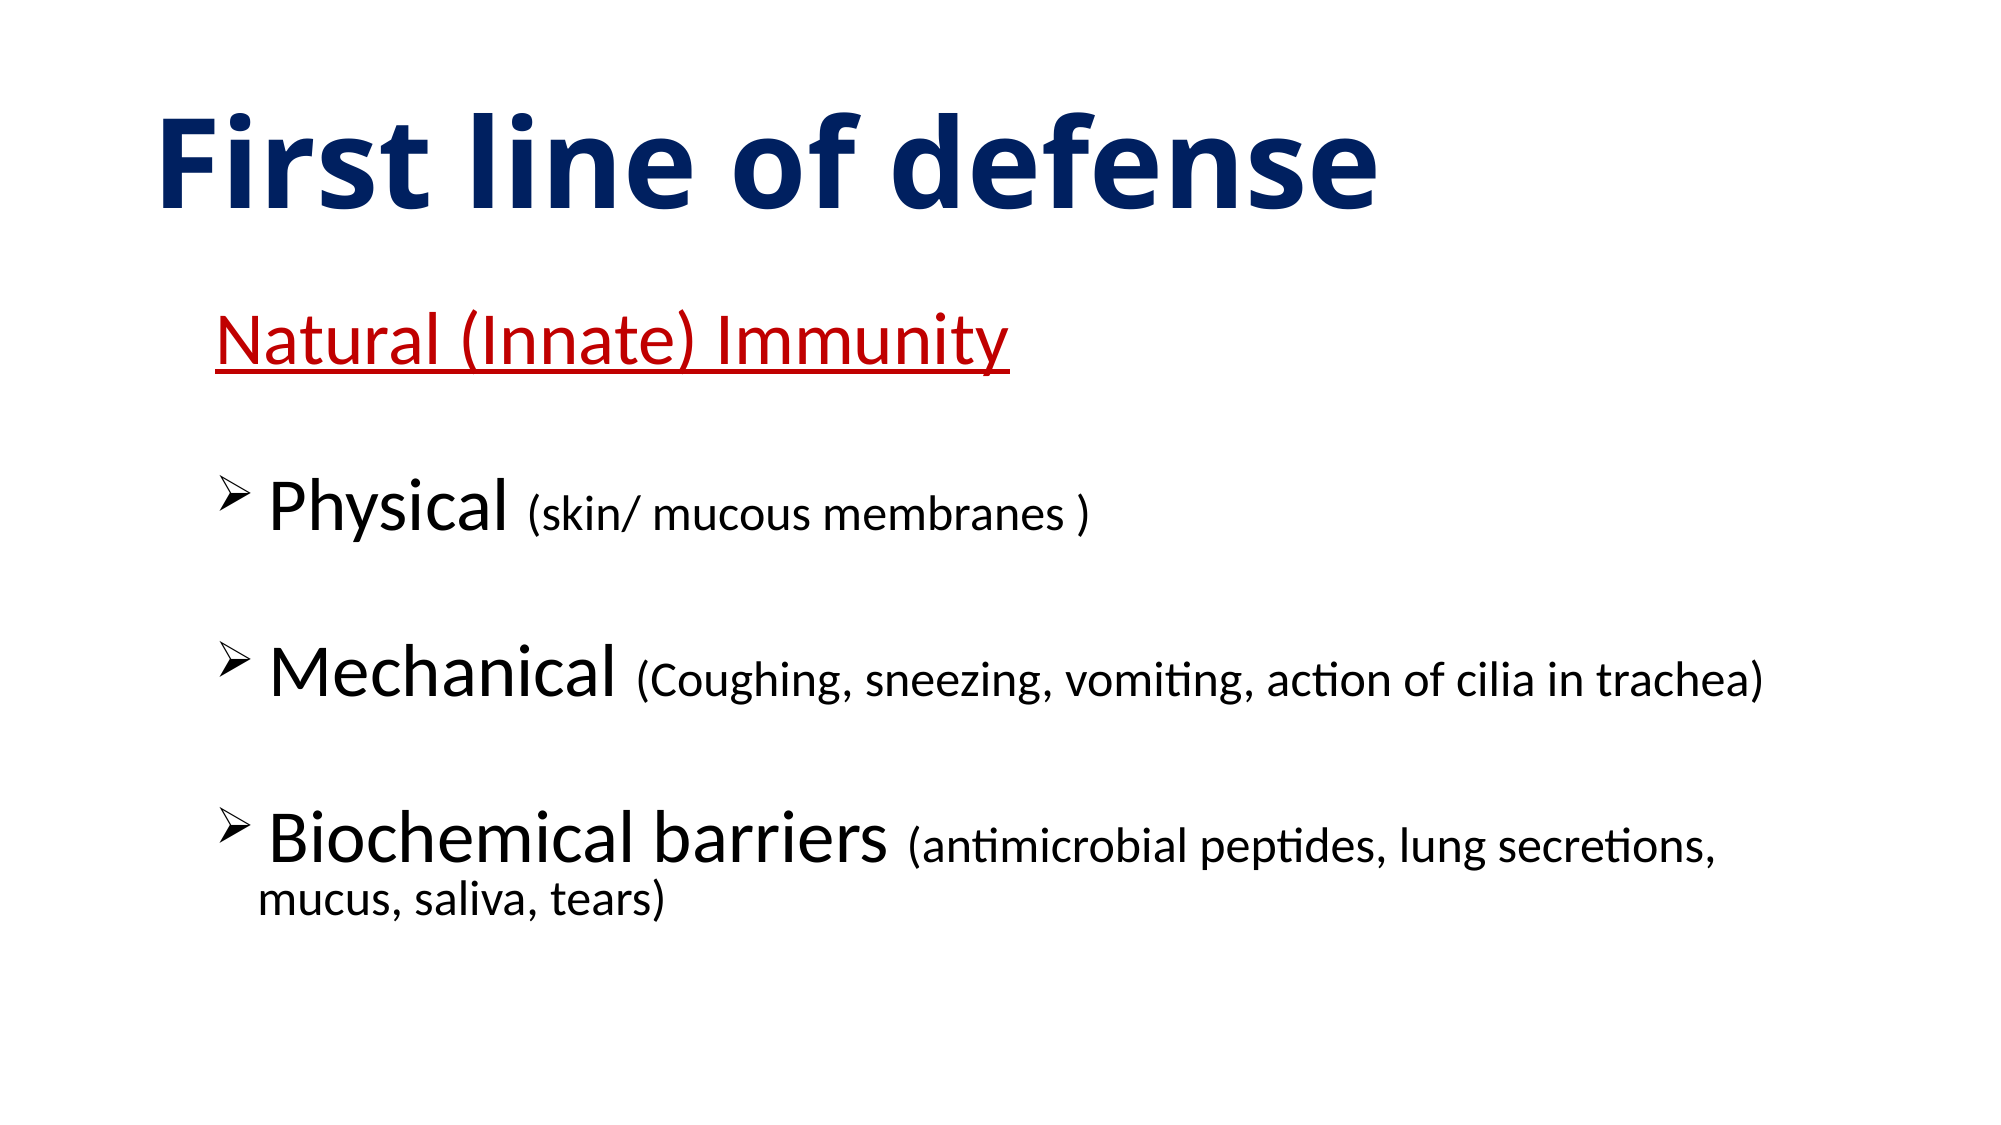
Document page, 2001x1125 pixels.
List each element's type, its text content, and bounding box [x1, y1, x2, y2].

title First line of defense [137, 59, 1863, 278]
list Natural (Innate) Immunity Physical (skin/ mucous membranes ) Mechanical (Coughing, sneezing, vomiting, action of cilia in trachea) Biochemical barriers (antimicrobial peptides, lung secretions, mucus, saliva, tears) [137, 299, 1863, 1014]
